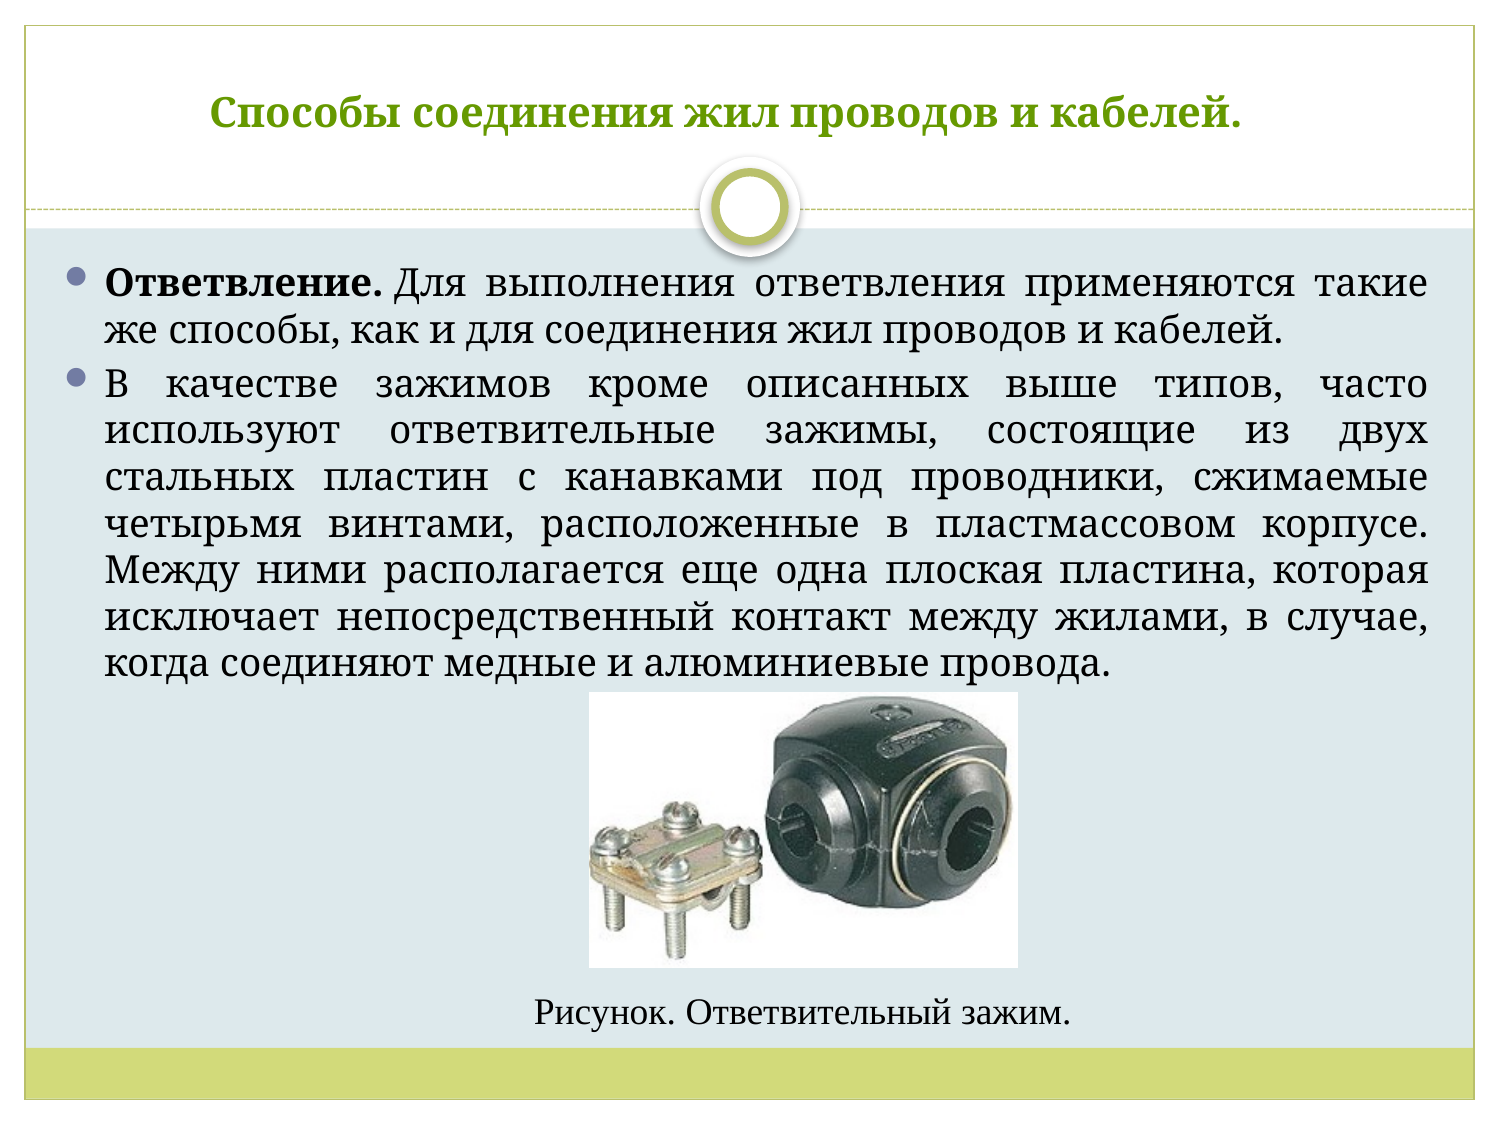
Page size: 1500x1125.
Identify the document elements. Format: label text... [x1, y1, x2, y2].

picture [588, 692, 1018, 968]
list Ответвление. Для выполнения ответвления применяются такие же способы, как и для соединения жил проводов и кабелей. В качестве зажимов кроме описанных выше типов, часто используют ответвительные зажимы, состоящие из двух стальных пластин с канавками под проводники, сжимаемые четырьмя винтами, расположенные в пластмассовом корпусе. Между ними располагается еще одна плоская пластина, которая исключает непосредственный контакт между жилами, в случае, когда соединяют медные и алюминиевые провода. [49, 250, 1445, 728]
text_box Рисунок. Ответвительный зажим. [301, 979, 1306, 1039]
text_box Способы соединения жил проводов и кабелей. [194, 78, 1500, 143]
